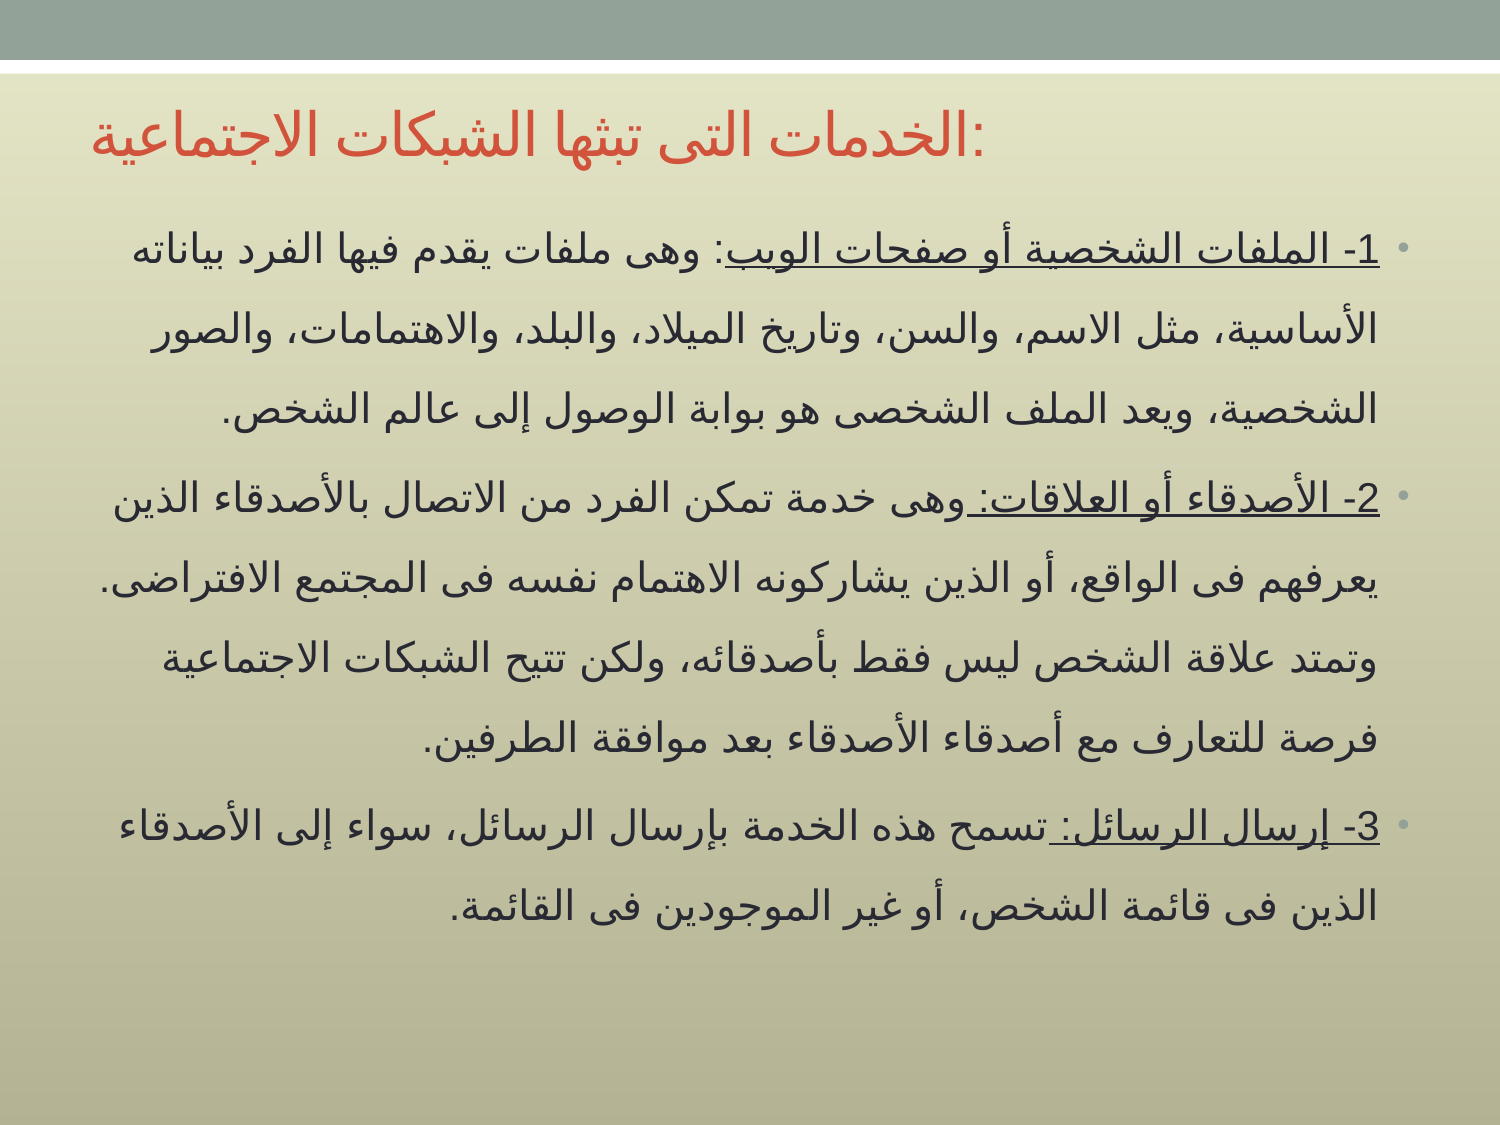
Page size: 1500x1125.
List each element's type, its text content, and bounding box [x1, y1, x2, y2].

list 1- الملفات الشخصية أو صفحات الويب: وهى ملفات يقدم فيها الفرد بياناته الأساسية، مثل الاسم، والسن، وتاريخ الميلاد، والبلد، والاهتمامات، والصور الشخصية، ويعد الملف الشخصى هو بوابة الوصول إلى عالم الشخص. 2- الأصدقاء أو العلاقات: وهى خدمة تمكن الفرد من الاتصال بالأصدقاء الذين يعرفهم فى الواقع، أو الذين يشاركونه الاهتمام نفسه فى المجتمع الافتراضى. وتمتد علاقة الشخص ليس فقط بأصدقائه، ولكن تتيح الشبكات الاجتماعية فرصة للتعارف مع أصدقاء الأصدقاء بعد موافقة الطرفين. 3- إرسال الرسائل: تسمح هذه الخدمة بإرسال الرسائل، سواء إلى الأصدقاء الذين فى قائمة الشخص، أو غير الموجودين فى القائمة. [75, 184, 1425, 1106]
title الخدمات التى تبثها الشبكات الاجتماعية: [75, 87, 1425, 184]
